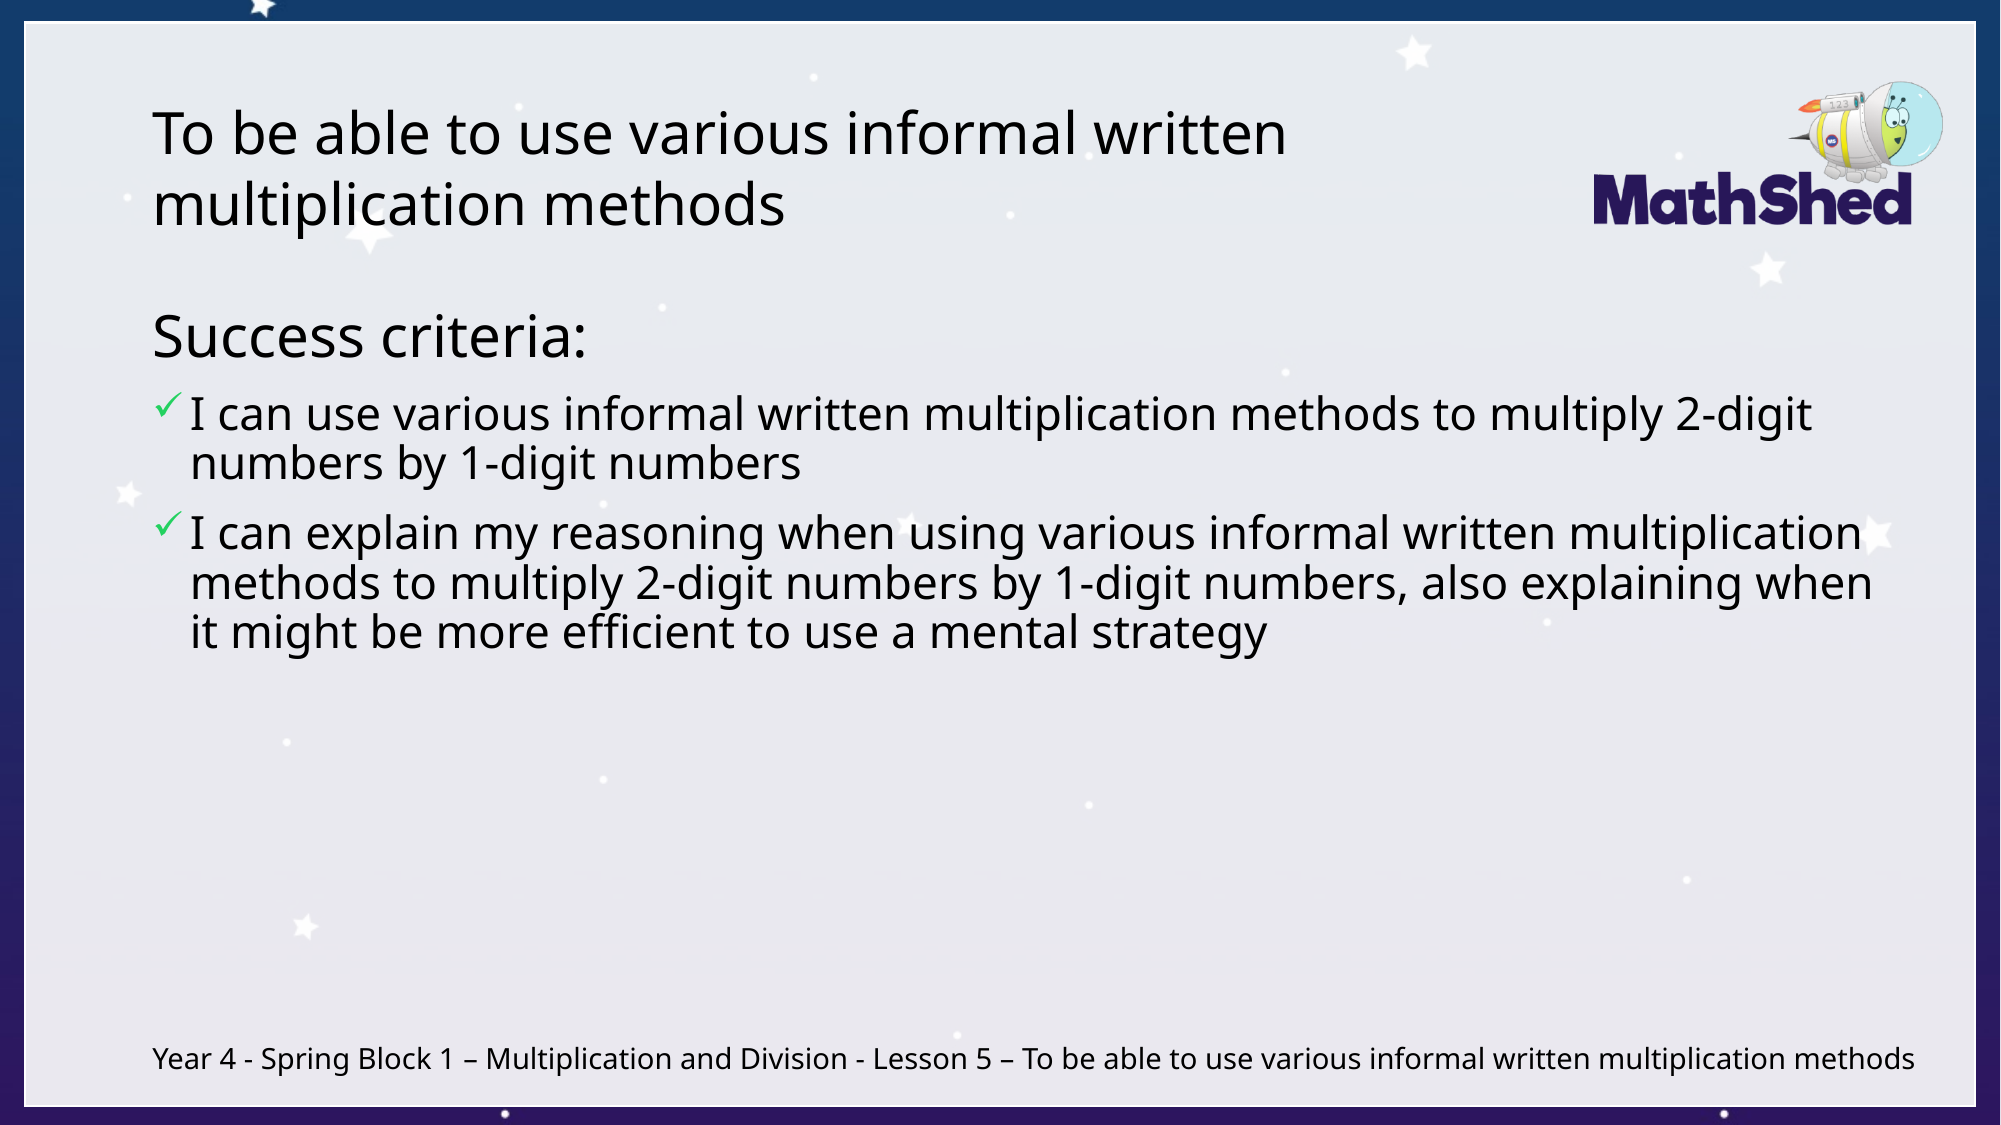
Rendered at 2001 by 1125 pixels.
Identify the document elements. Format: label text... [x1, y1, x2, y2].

footer Year 4 - Spring Block 1 – Multiplication and Division - Lesson 5 – To be able to use various informal written multiplication methods [137, 1033, 2000, 1093]
list Success criteria: I can use various informal written multiplication methods to multiply 2-digit numbers by 1-digit numbers I can explain my reasoning when using various informal written multiplication methods to multiply 2-digit numbers by 1-digit numbers, also explaining when it might be more efficient to use a mental strategy [137, 299, 1898, 1014]
title To be able to use various informal written multiplication methods [137, 59, 1578, 278]
picture [0, 0, 2001, 1125]
